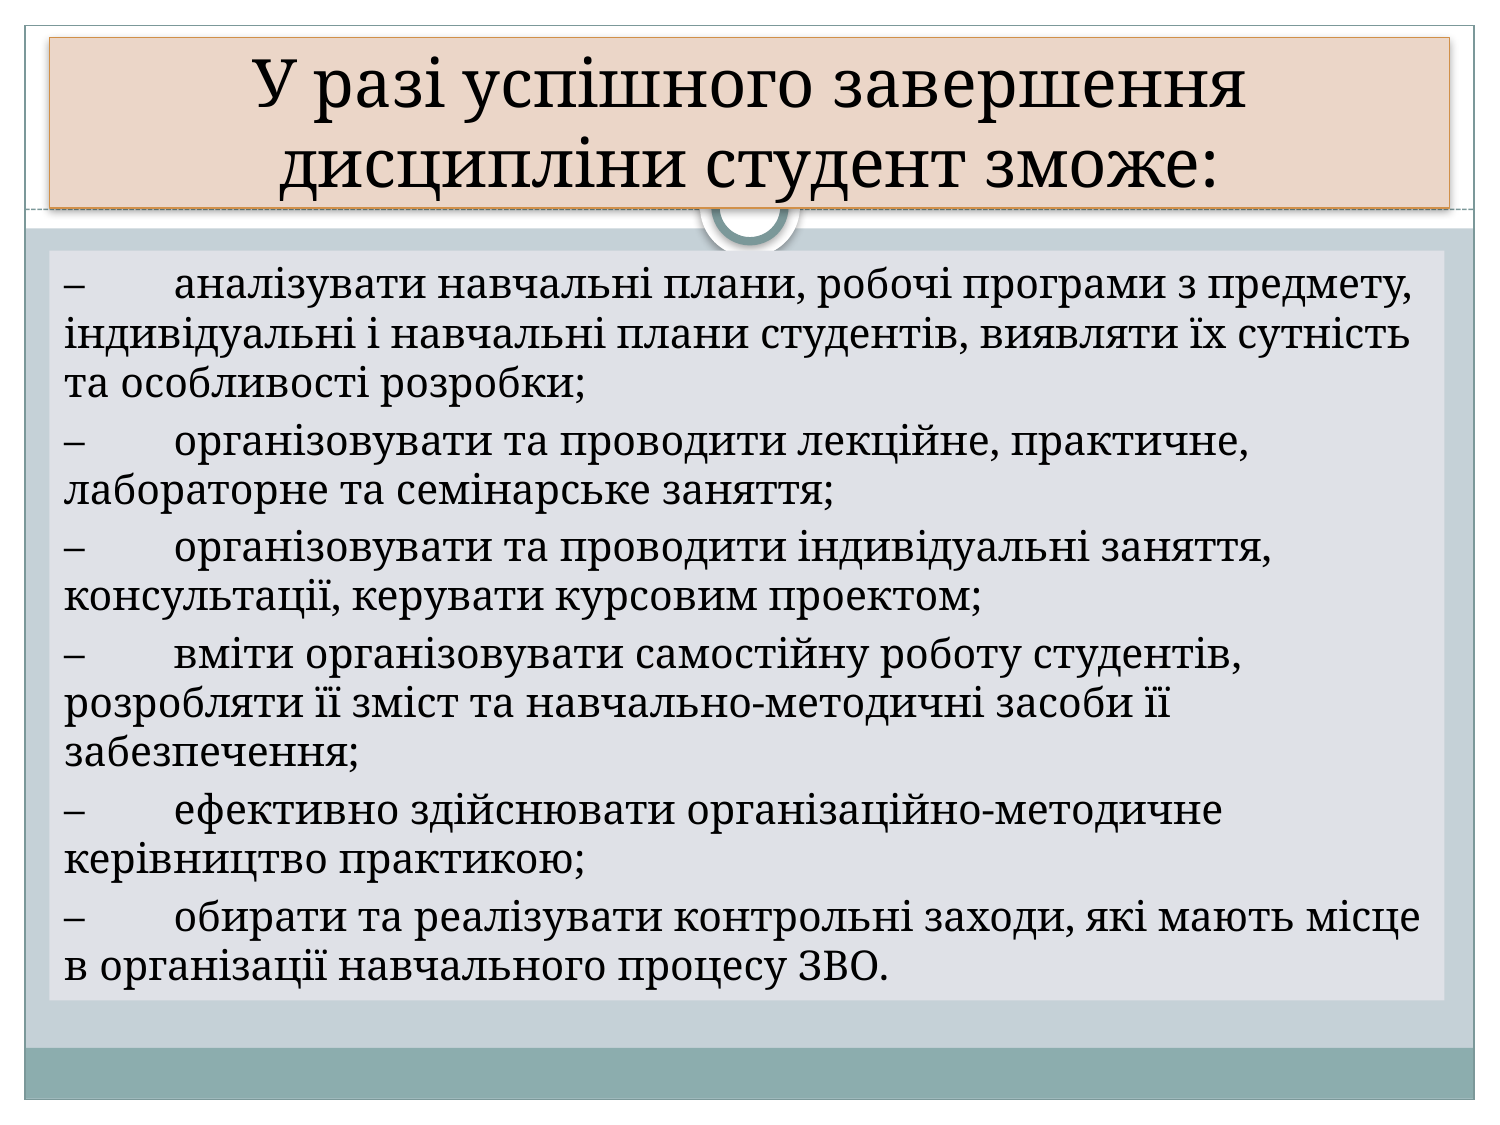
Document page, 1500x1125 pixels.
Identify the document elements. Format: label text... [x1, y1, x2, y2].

list – аналізувати навчальні плани, робочі програми з предмету, індивідуальні і навчальні плани студентів, виявляти їх сутність та особливості розробки; – організовувати та проводити лекційне, практичне, лабораторне та семінарське заняття; – організовувати та проводити індивідуальні заняття, консультації, керувати курсовим проектом; – вміти організовувати самостійну роботу студентів, розробляти її зміст та навчально-методичні засоби її забезпечення; – ефективно здійснювати організаційно-методичне керівництво практикою; – обирати та реалізувати контрольні заходи, які мають місце в організації навчального процесу ЗВО. [49, 250, 1445, 1001]
title У разі успішного завершення дисципліни студент зможе: [49, 37, 1450, 209]
